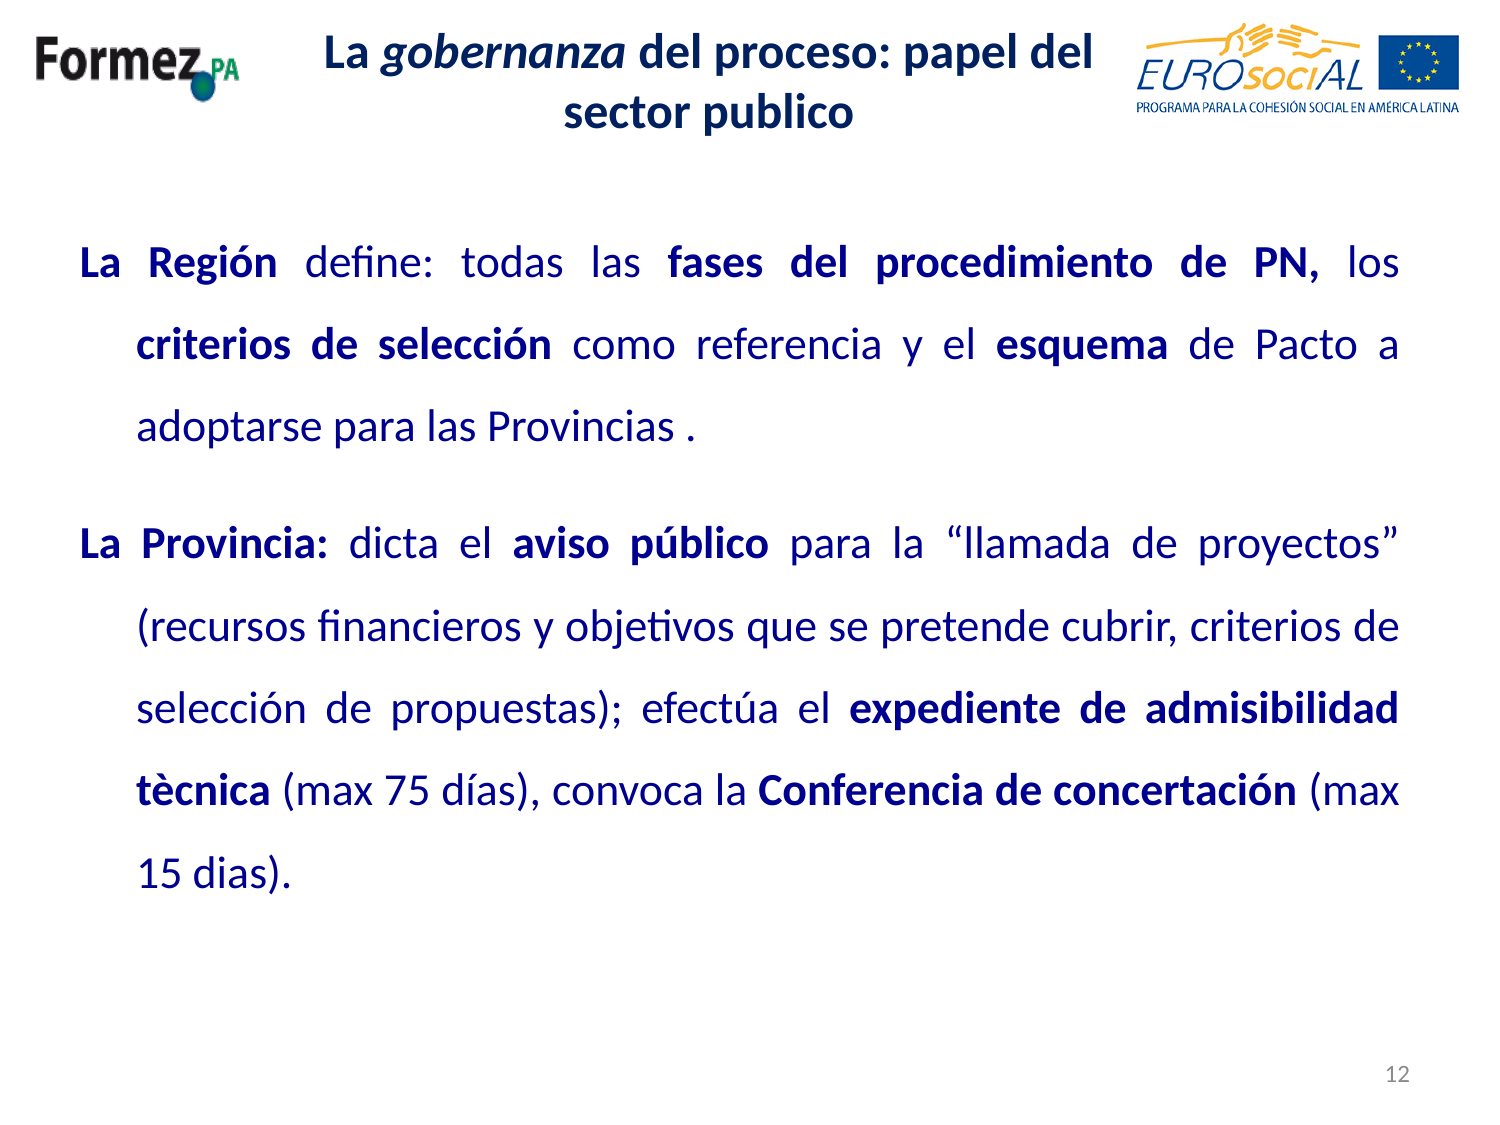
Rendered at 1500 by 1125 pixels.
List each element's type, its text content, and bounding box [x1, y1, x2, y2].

picture [32, 26, 241, 105]
title La gobernanza del proceso: papel del sector publico [283, 3, 1135, 155]
text_box La Región define: todas las fases del procedimiento de PN, los criterios de selección como referencia y el esquema de Pacto a adoptarse para las Provincias . La Provincia: dicta el aviso público para la “llamada de proyectos” (recursos financieros y objetivos que se pretende cubrir, criterios de selección de propuestas); efectúa el expediente de admisibilidad tècnica (max 75 días), convoca la Conferencia de concertación (max 15 dias). [64, 196, 1415, 934]
slide_number 12 [1074, 1042, 1425, 1103]
picture [1134, 23, 1460, 113]
